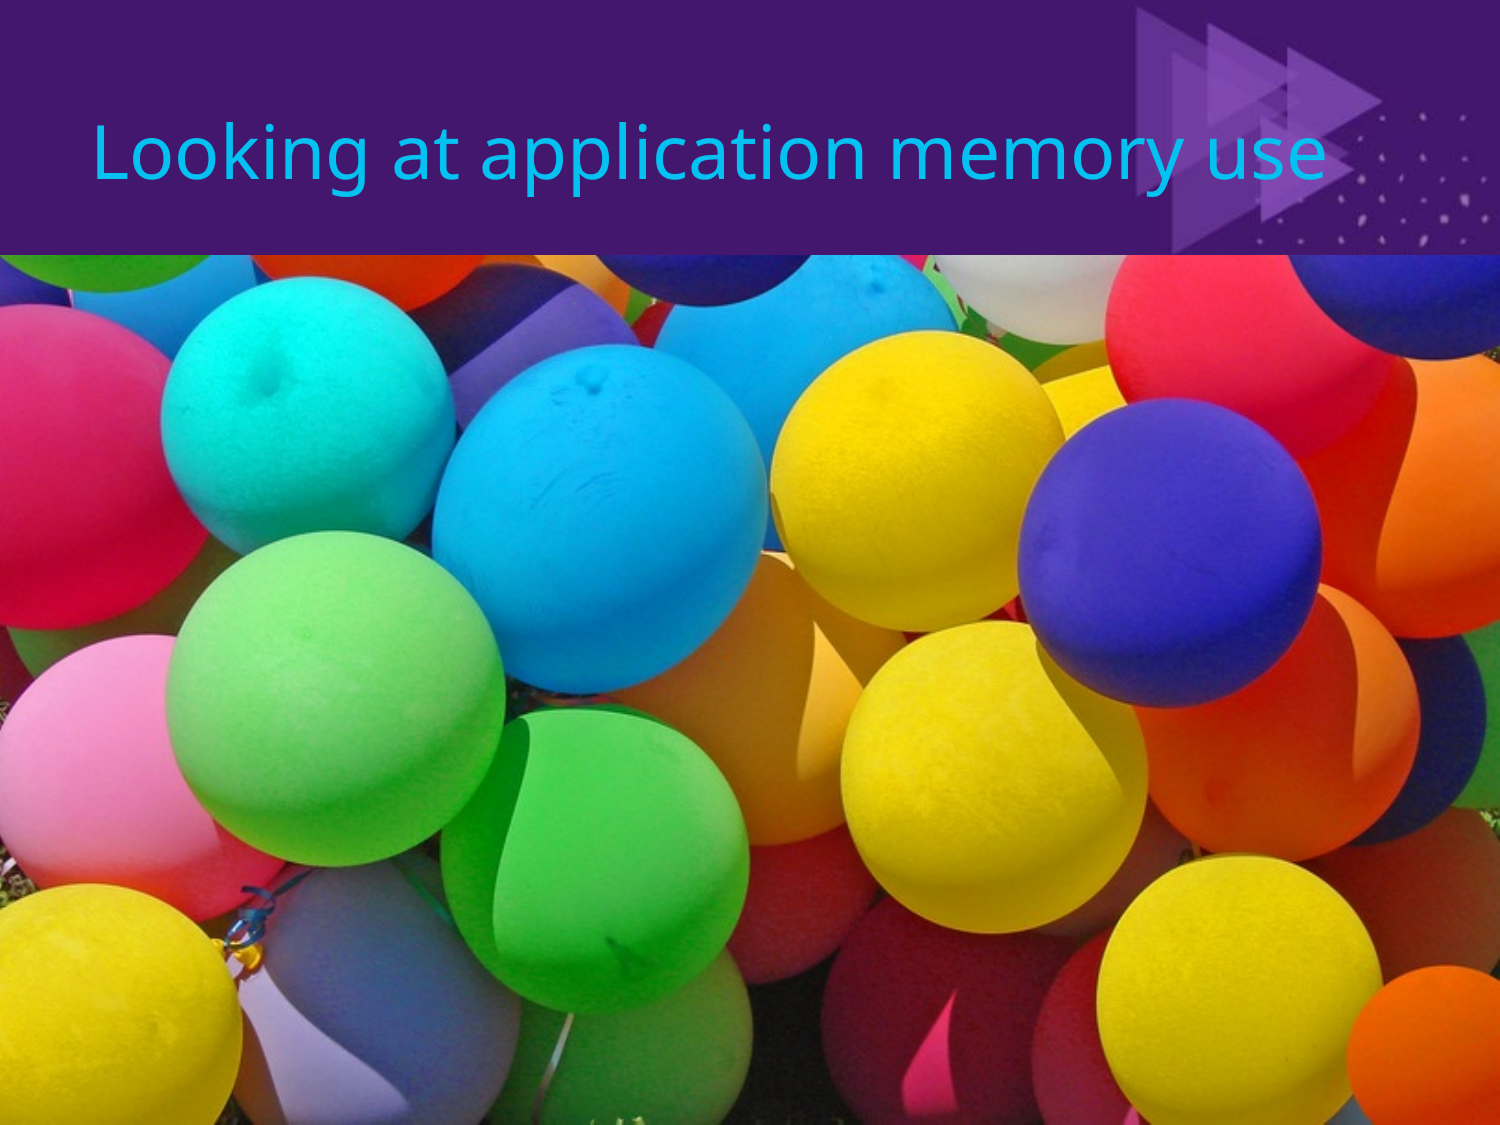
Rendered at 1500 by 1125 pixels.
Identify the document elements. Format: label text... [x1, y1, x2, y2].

title Looking at application memory use [75, 56, 1425, 244]
picture [0, 0, 1500, 1125]
